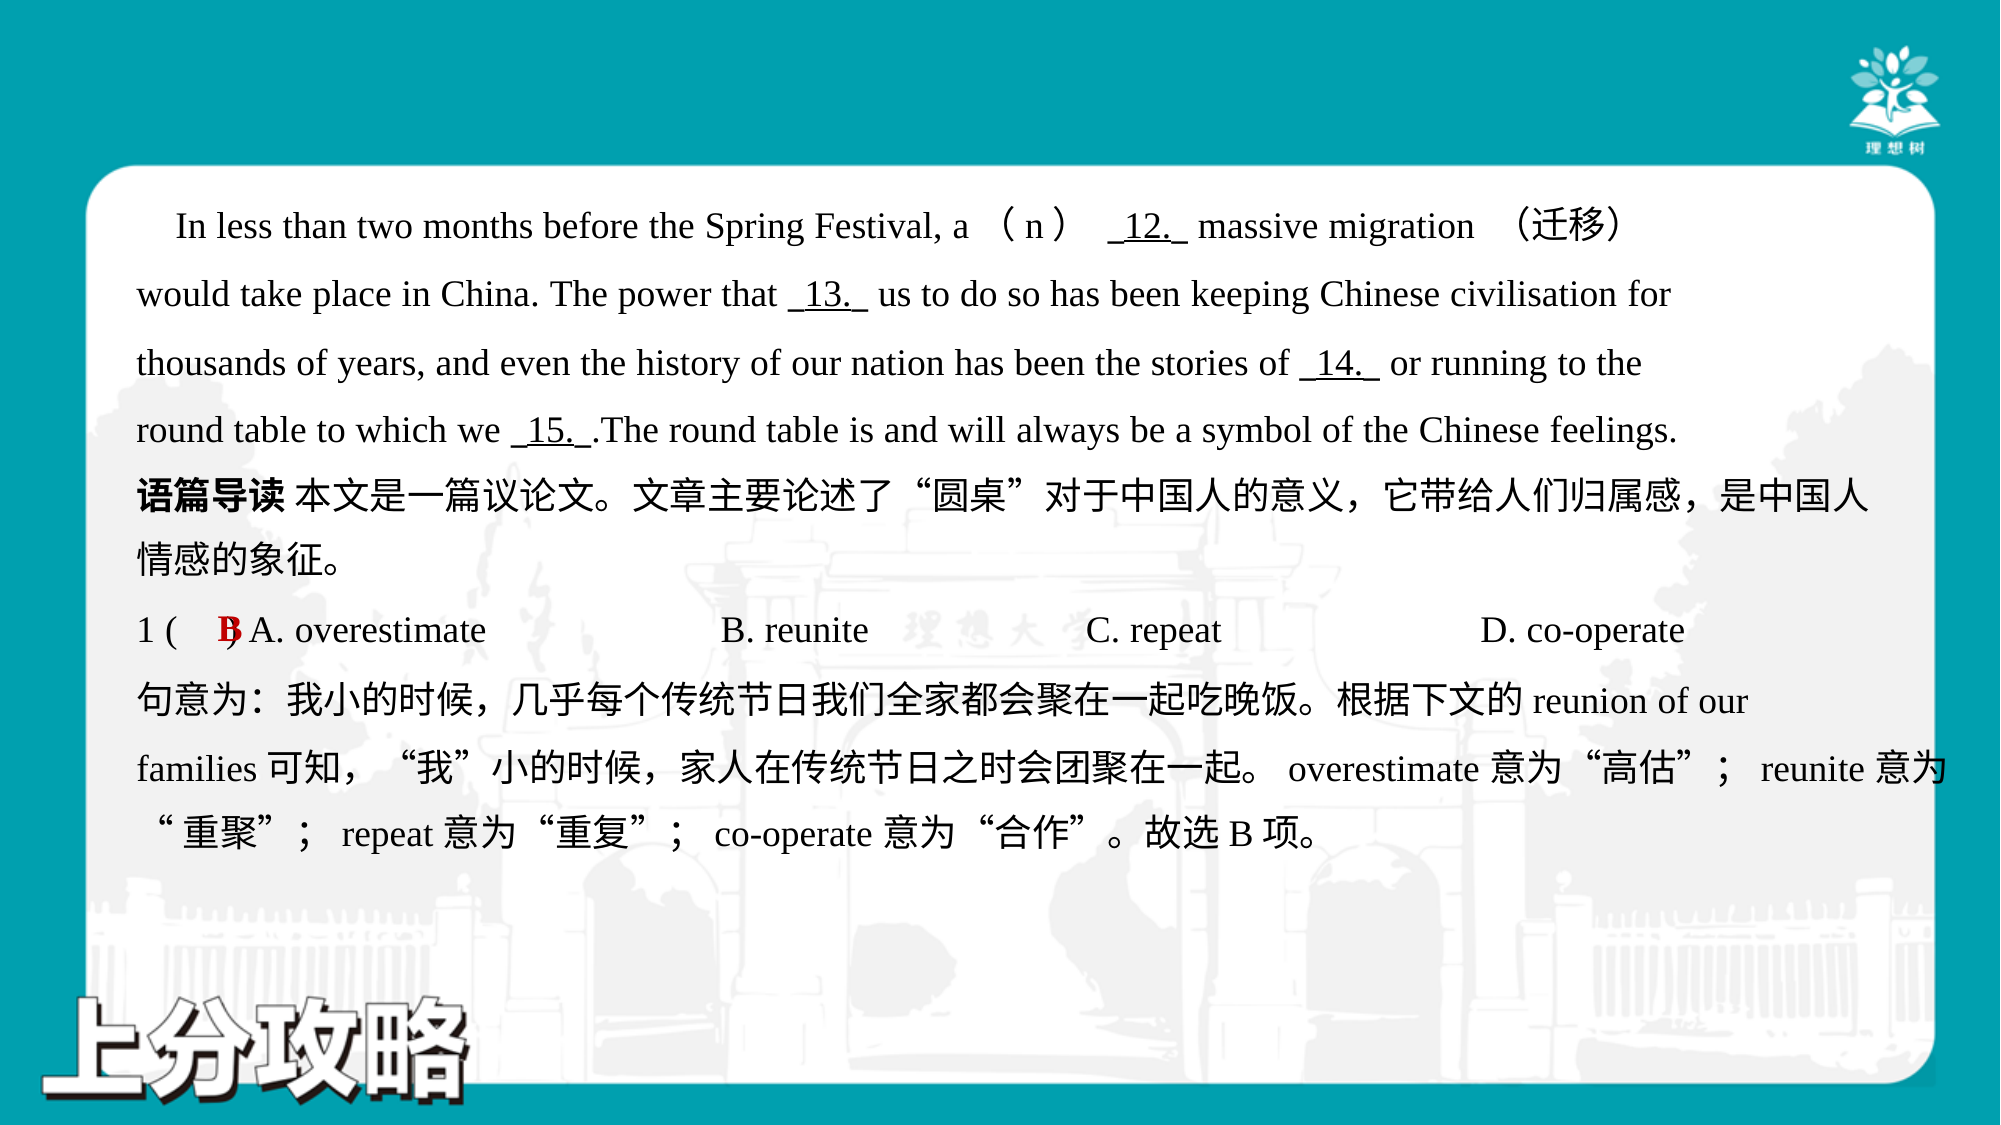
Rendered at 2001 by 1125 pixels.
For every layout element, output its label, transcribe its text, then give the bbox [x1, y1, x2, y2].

text_box 语篇导读 本文是一篇议论文。文章主要论述了“圆桌”对于中国人的意义，它带给人们归属感，是中国人 情感的象征。 [136, 448, 1865, 575]
picture [0, 0, 2000, 1125]
text_box In less than two months before the Spring Festival, a（n） _12._ massive migration （迁移） would take place in China. The power that _13._ us to do so has been keeping Chinese civilisation for thousands of years, and even the history of our nation has been the stories of _14._ or running to the round table to which we _15._.The round table is and will always be a symbol of the Chinese feelings.#5 [136, 176, 1865, 442]
text_box 句意为：我小的时候，几乎每个传统节日我们全家都会聚在一起吃晚饭。根据下文的reunion of our families可知，“我”小的时候，家人在传统节日之时会团聚在一起。overestimate意为“高估”；reunite意为 “重聚”；repeat意为“重复”；co-operate意为“合作”。故选B项。 [136, 651, 1865, 848]
text_box 1 ( ) A. overestimate B. reunite C. repeat D. co-operate [136, 582, 1865, 643]
text_box B [204, 582, 257, 642]
